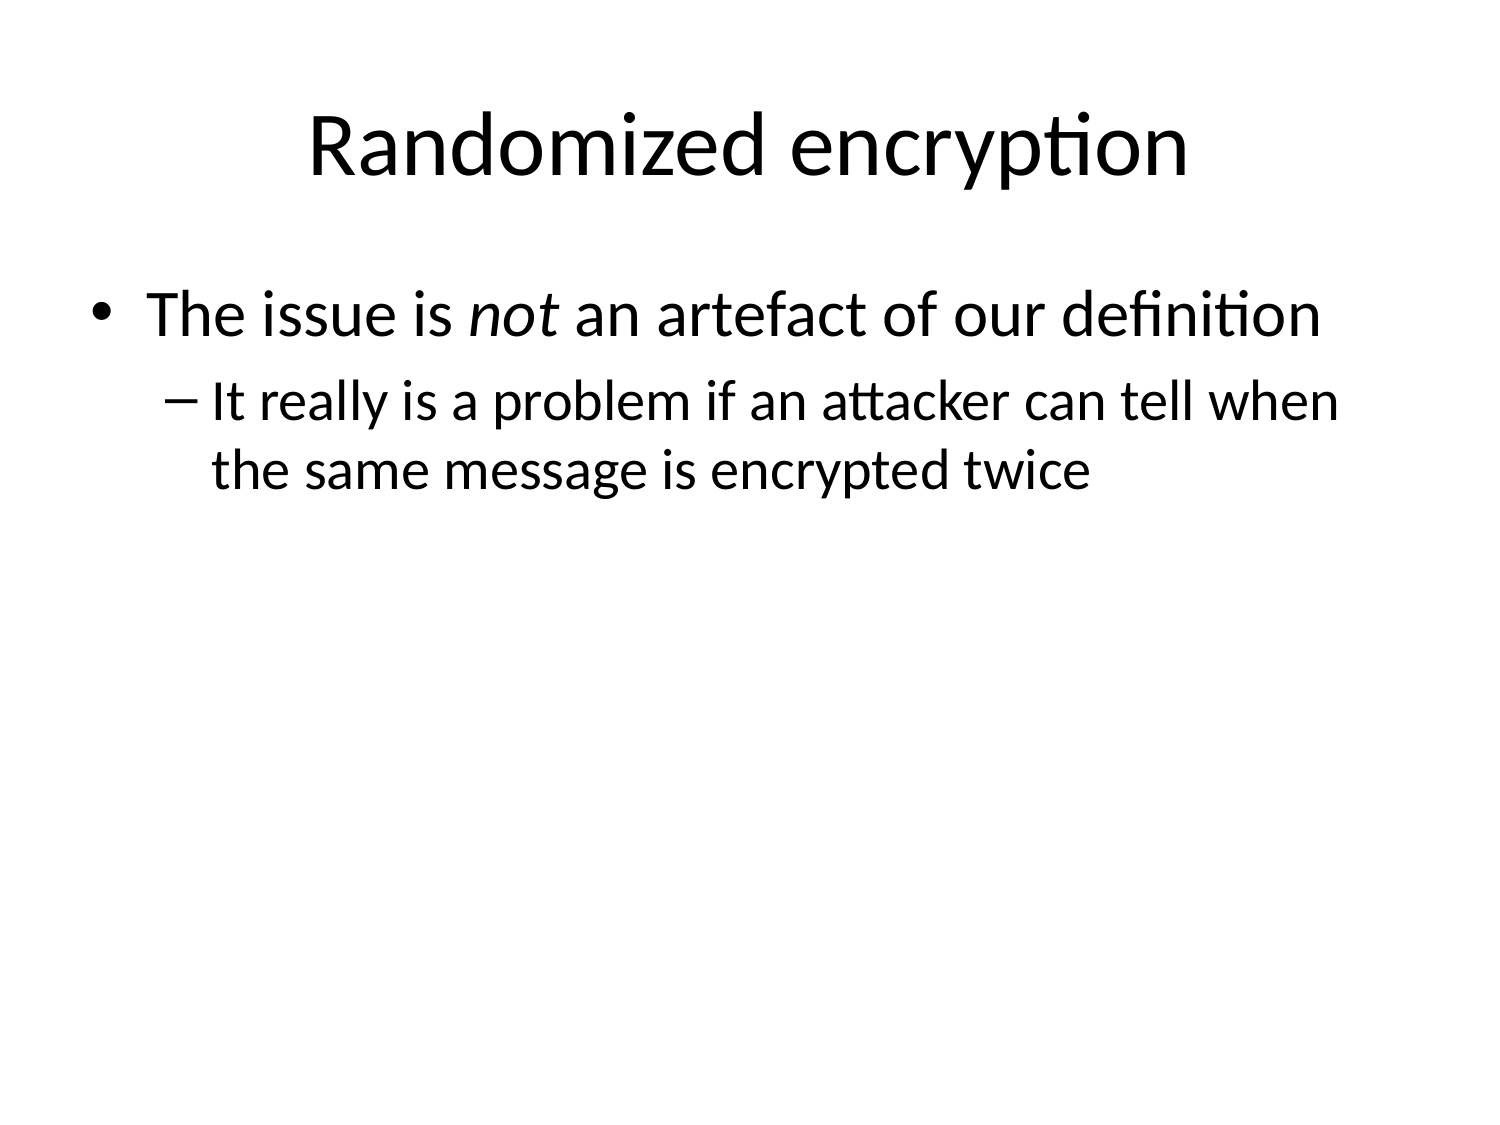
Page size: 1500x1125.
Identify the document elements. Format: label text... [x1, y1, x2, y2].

list The issue is not an artefact of our definition It really is a problem if an attacker can tell when the same message is encrypted twice [75, 262, 1425, 1005]
title Randomized encryption [75, 45, 1425, 233]
